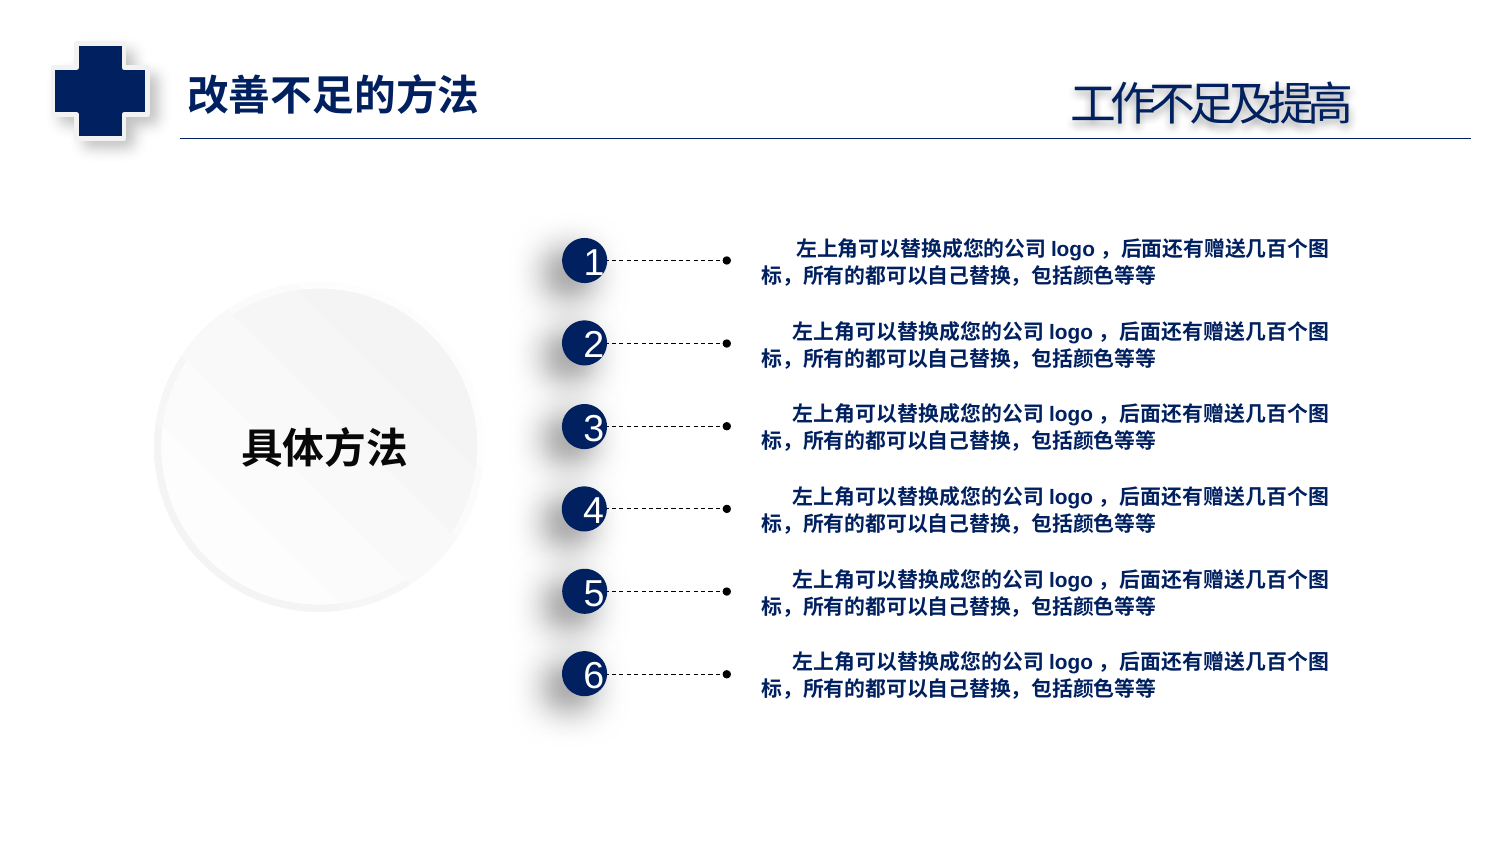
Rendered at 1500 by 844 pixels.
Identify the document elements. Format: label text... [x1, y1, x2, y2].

text_box 左上角可以替换成您的公司logo，后面还有赠送几百个图标，所有的都可以自己替换，包括颜色等等 [761, 398, 1329, 454]
text_box 工作不足及提高 [1056, 67, 1369, 138]
text_box 6 [559, 649, 610, 699]
text_box 左上角可以替换成您的公司logo，后面还有赠送几百个图标，所有的都可以自己替换，包括颜色等等 [761, 316, 1329, 371]
text_box 左上角可以替换成您的公司logo，后面还有赠送几百个图标，所有的都可以自己替换，包括颜色等等 [761, 233, 1329, 288]
text_box 3 [559, 401, 610, 452]
text_box 左上角可以替换成您的公司logo，后面还有赠送几百个图标，所有的都可以自己替换，包括颜色等等 [761, 564, 1329, 619]
text_box 左上角可以替换成您的公司logo，后面还有赠送几百个图标，所有的都可以自己替换，包括颜色等等 [761, 481, 1329, 536]
text_box 2 [559, 318, 610, 368]
text_box 1 [560, 235, 610, 286]
text_box 改善不足的方法 [172, 60, 495, 126]
text_box 左上角可以替换成您的公司logo，后面还有赠送几百个图标，所有的都可以自己替换，包括颜色等等 [761, 646, 1329, 702]
text_box 5 [560, 566, 610, 616]
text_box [153, 281, 485, 612]
text_box 4 [559, 484, 609, 534]
